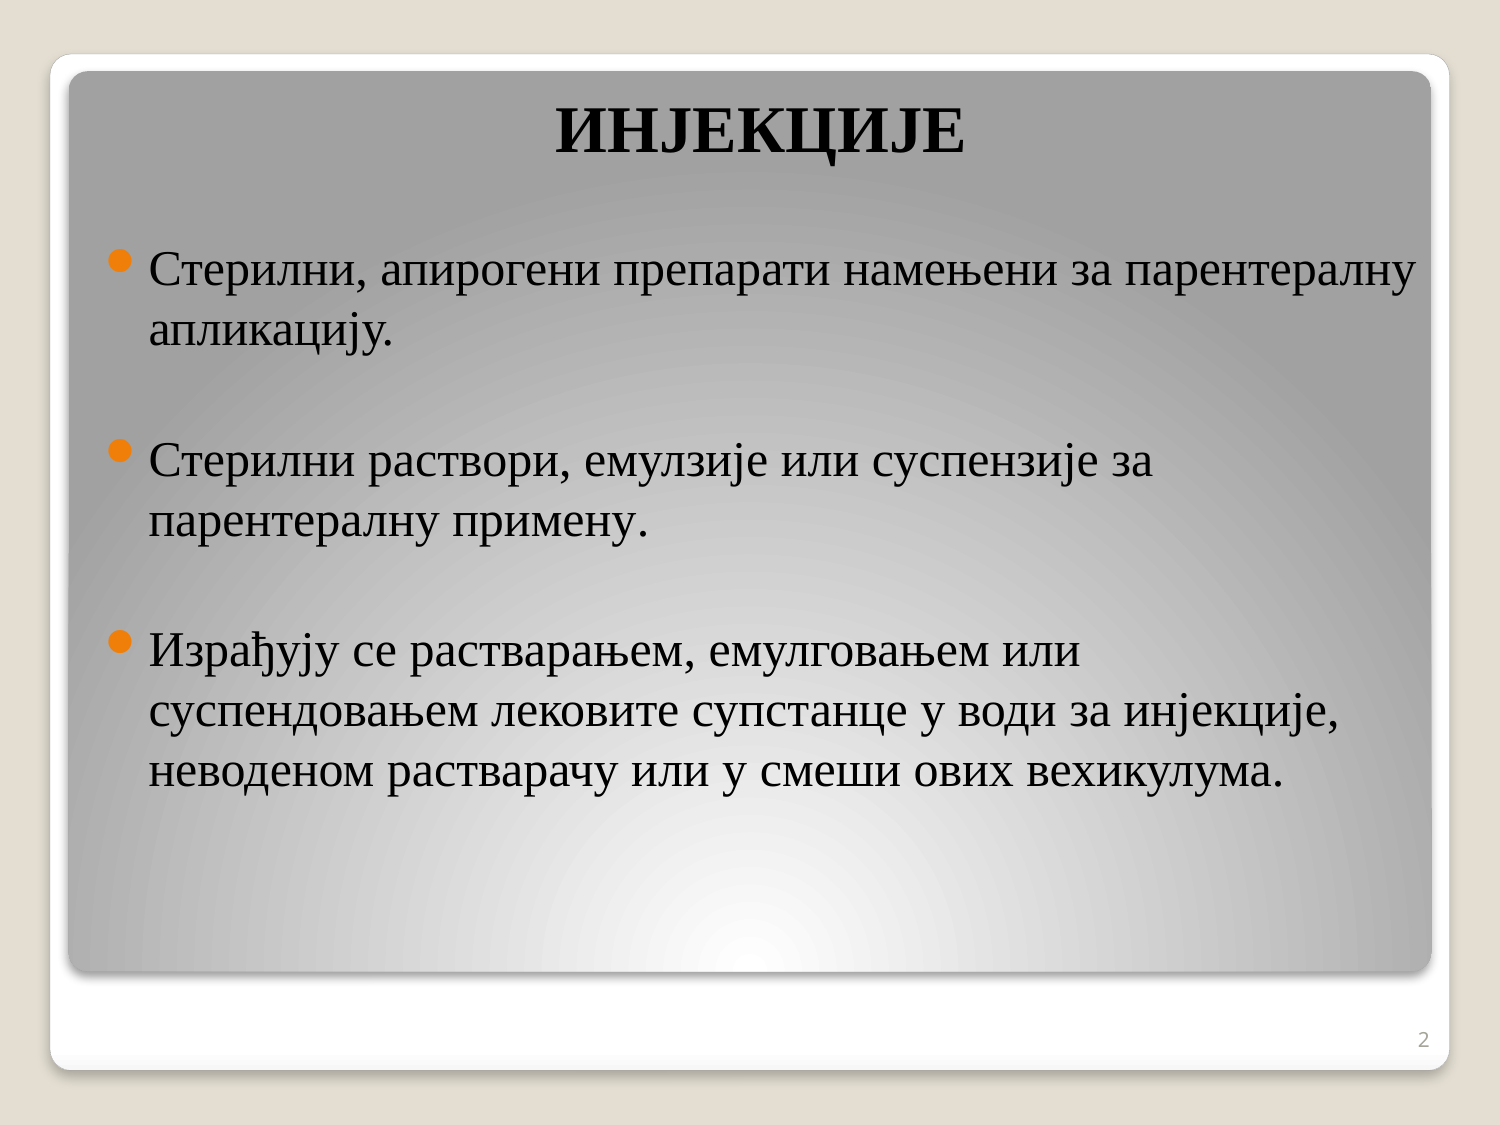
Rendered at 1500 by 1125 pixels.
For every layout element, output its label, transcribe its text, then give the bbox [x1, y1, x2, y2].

slide_number 2 [1369, 1002, 1445, 1063]
list ИНЈЕКЦИЈЕ Стерилни, апирогени препарати намењени за парентералну апликацију. Стерилни раствори, емулзије или суспензије за парентералну примену. Израђују се растварањем, емулговањем или суспендовањем лековите супстанце у води за инјекције, неводеном растварачу или у смеши ових вехикулума. [75, 70, 1434, 1075]
